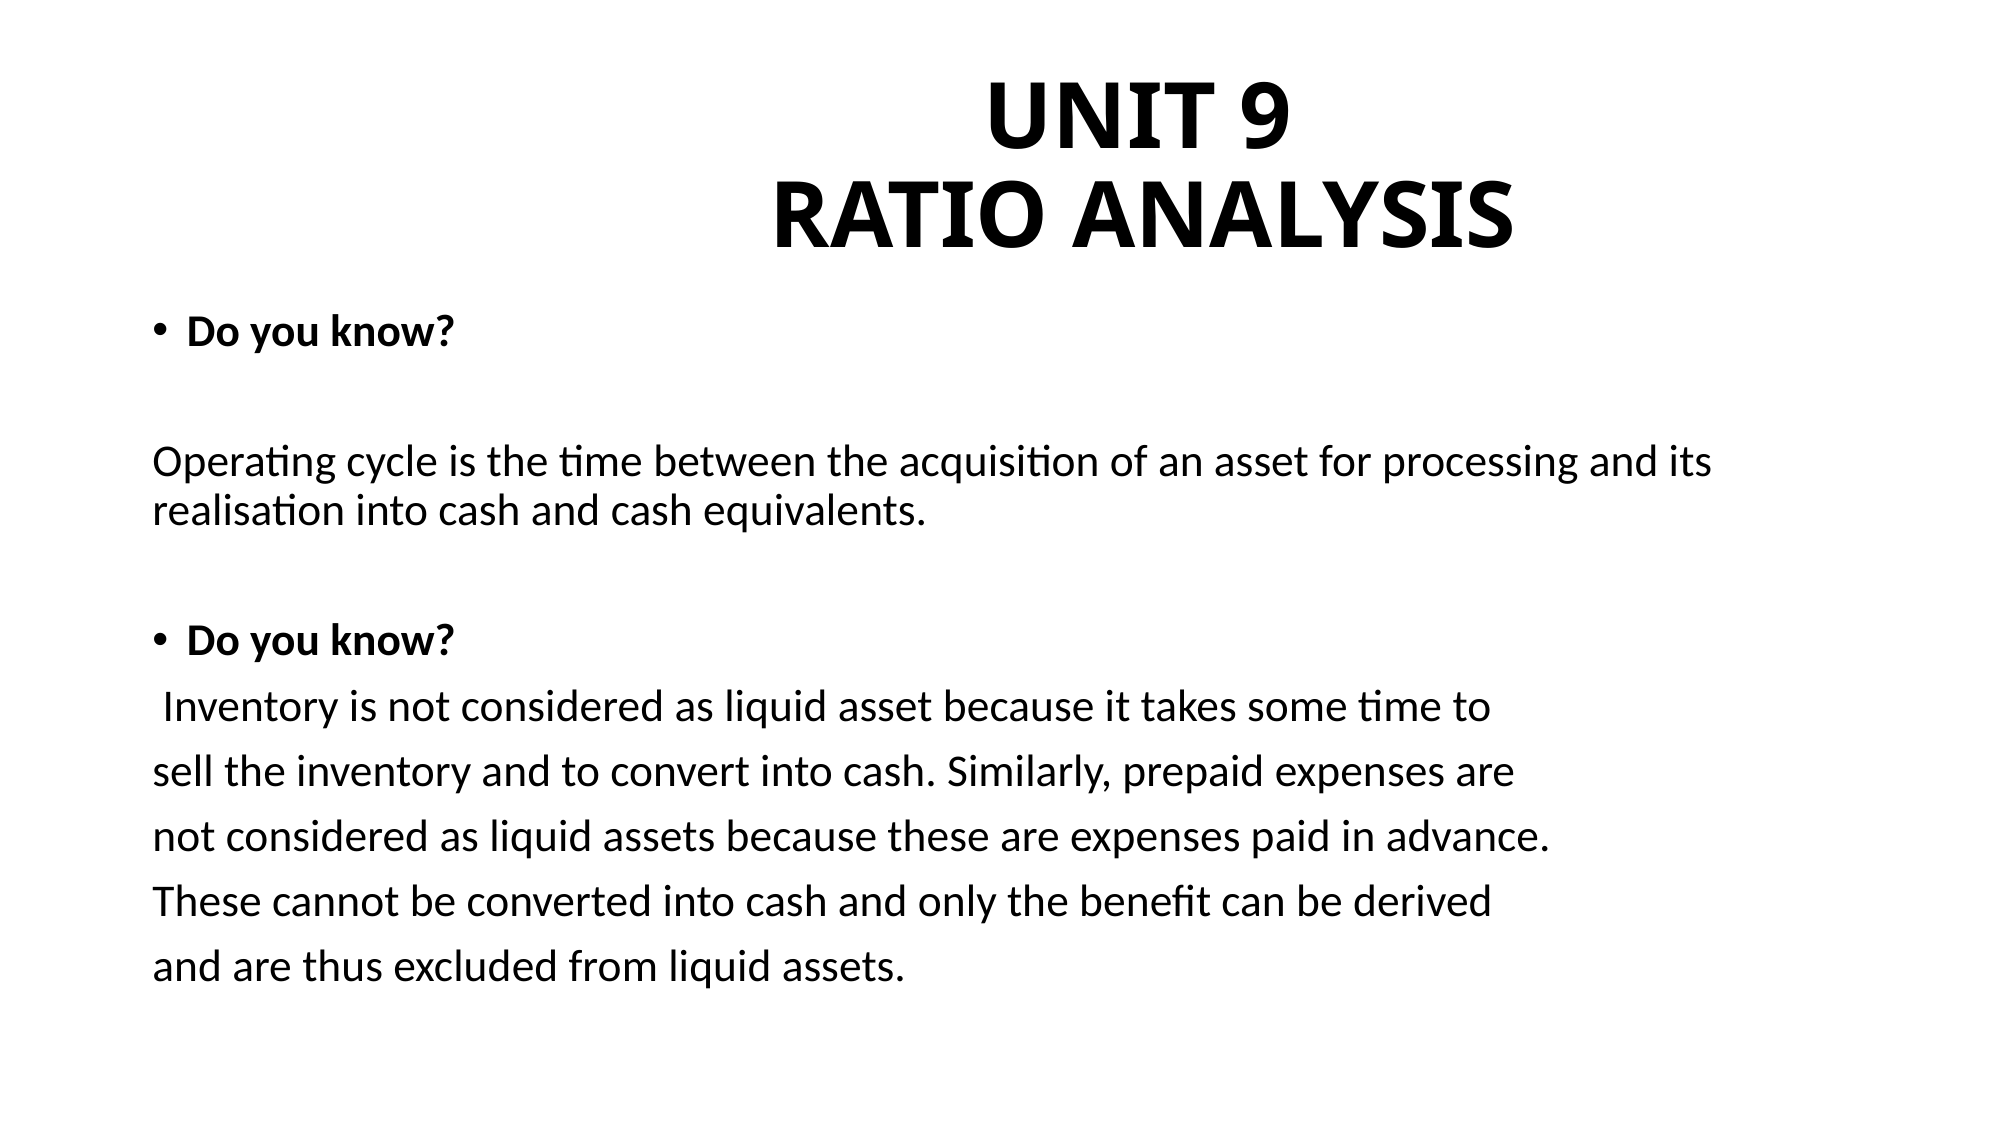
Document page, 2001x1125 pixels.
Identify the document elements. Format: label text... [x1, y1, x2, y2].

title UNIT 9 RATIO ANALYSIS [137, 59, 1863, 278]
list Do you know? Operating cycle is the time between the acquisition of an asset for processing and its realisation into cash and cash equivalents. Do you know? Inventory is not considered as liquid asset because it takes some time to sell the inventory and to convert into cash. Similarly, prepaid expenses are not considered as liquid assets because these are expenses paid in advance. These cannot be converted into cash and only the benefit can be derived and are thus excluded from liquid assets. [137, 299, 1863, 1014]
